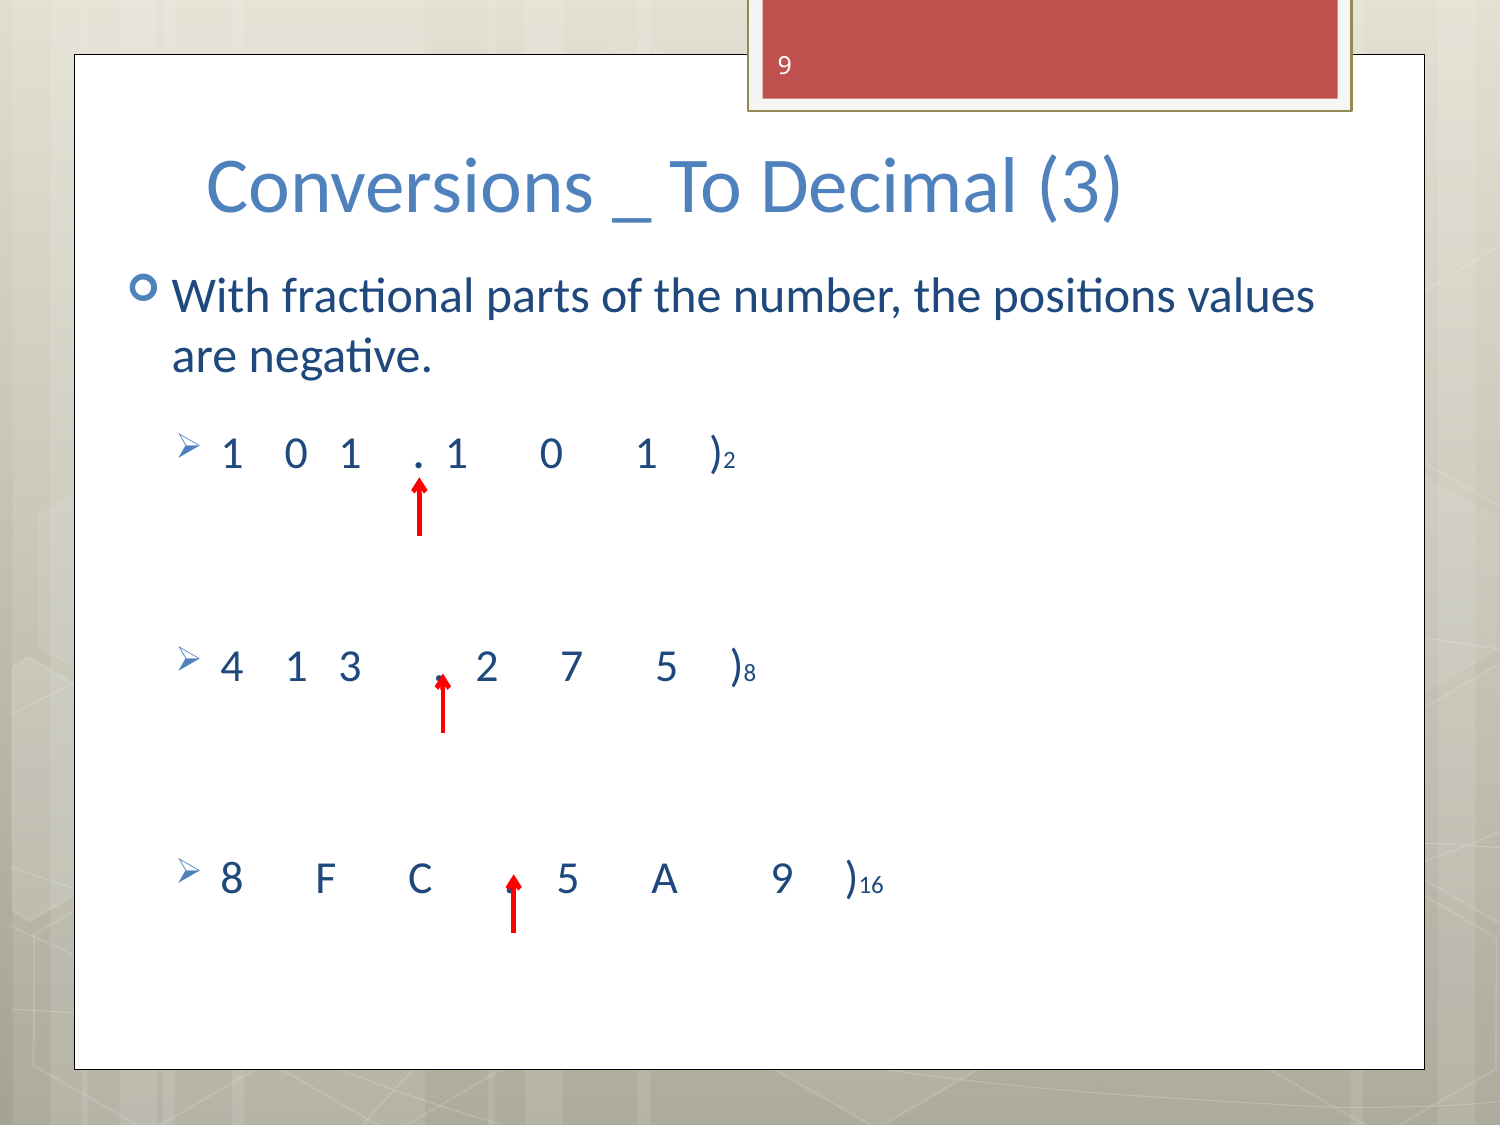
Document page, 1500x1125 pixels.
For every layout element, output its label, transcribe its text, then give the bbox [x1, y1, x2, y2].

title Conversions _ To Decimal (3) [171, 125, 1324, 236]
slide_number 9 [762, 36, 982, 97]
